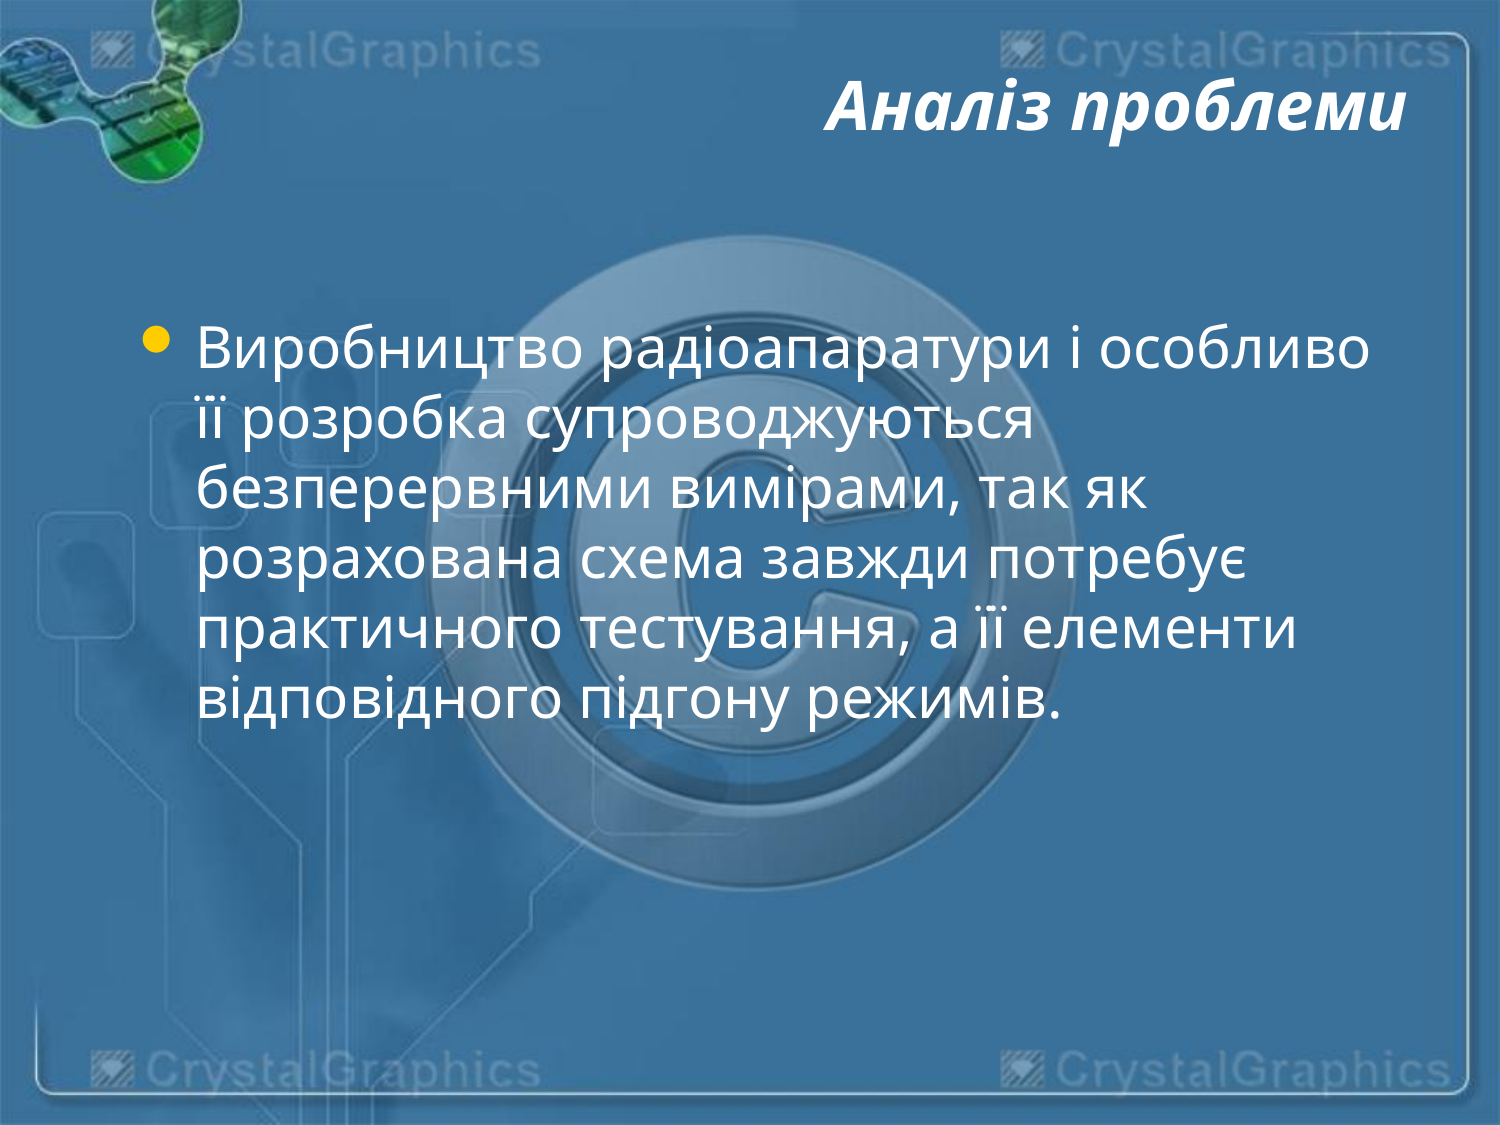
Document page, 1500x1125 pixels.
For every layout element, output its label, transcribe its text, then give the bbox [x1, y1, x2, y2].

list Виробництво радіоапаратури і особливо її розробка супроводжуються безперервними вимірами, так як розрахована схема завжди потребує практичного тестування, а її елементи відповідного підгону режимів. [123, 302, 1424, 1012]
title Аналіз проблеми [123, 42, 1424, 165]
picture [0, 0, 1500, 1125]
